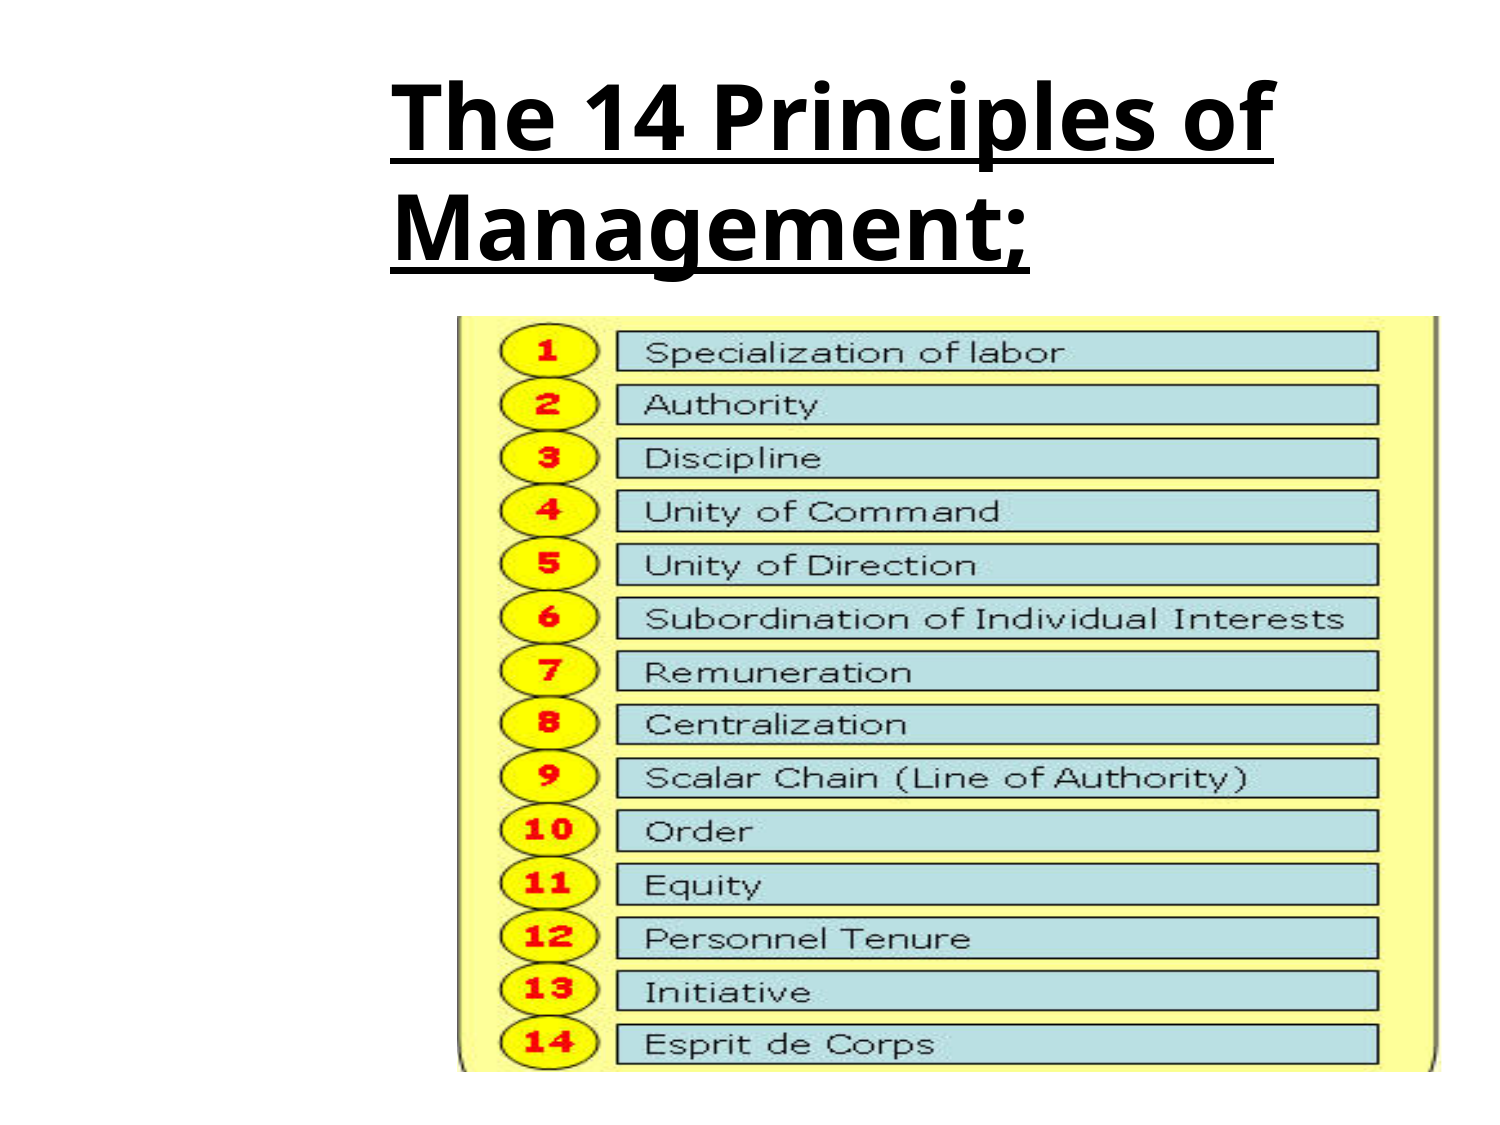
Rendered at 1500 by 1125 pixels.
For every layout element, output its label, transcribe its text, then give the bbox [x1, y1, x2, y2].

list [456, 316, 1442, 1072]
title The 14 Principles of Management; [374, 70, 1402, 268]
